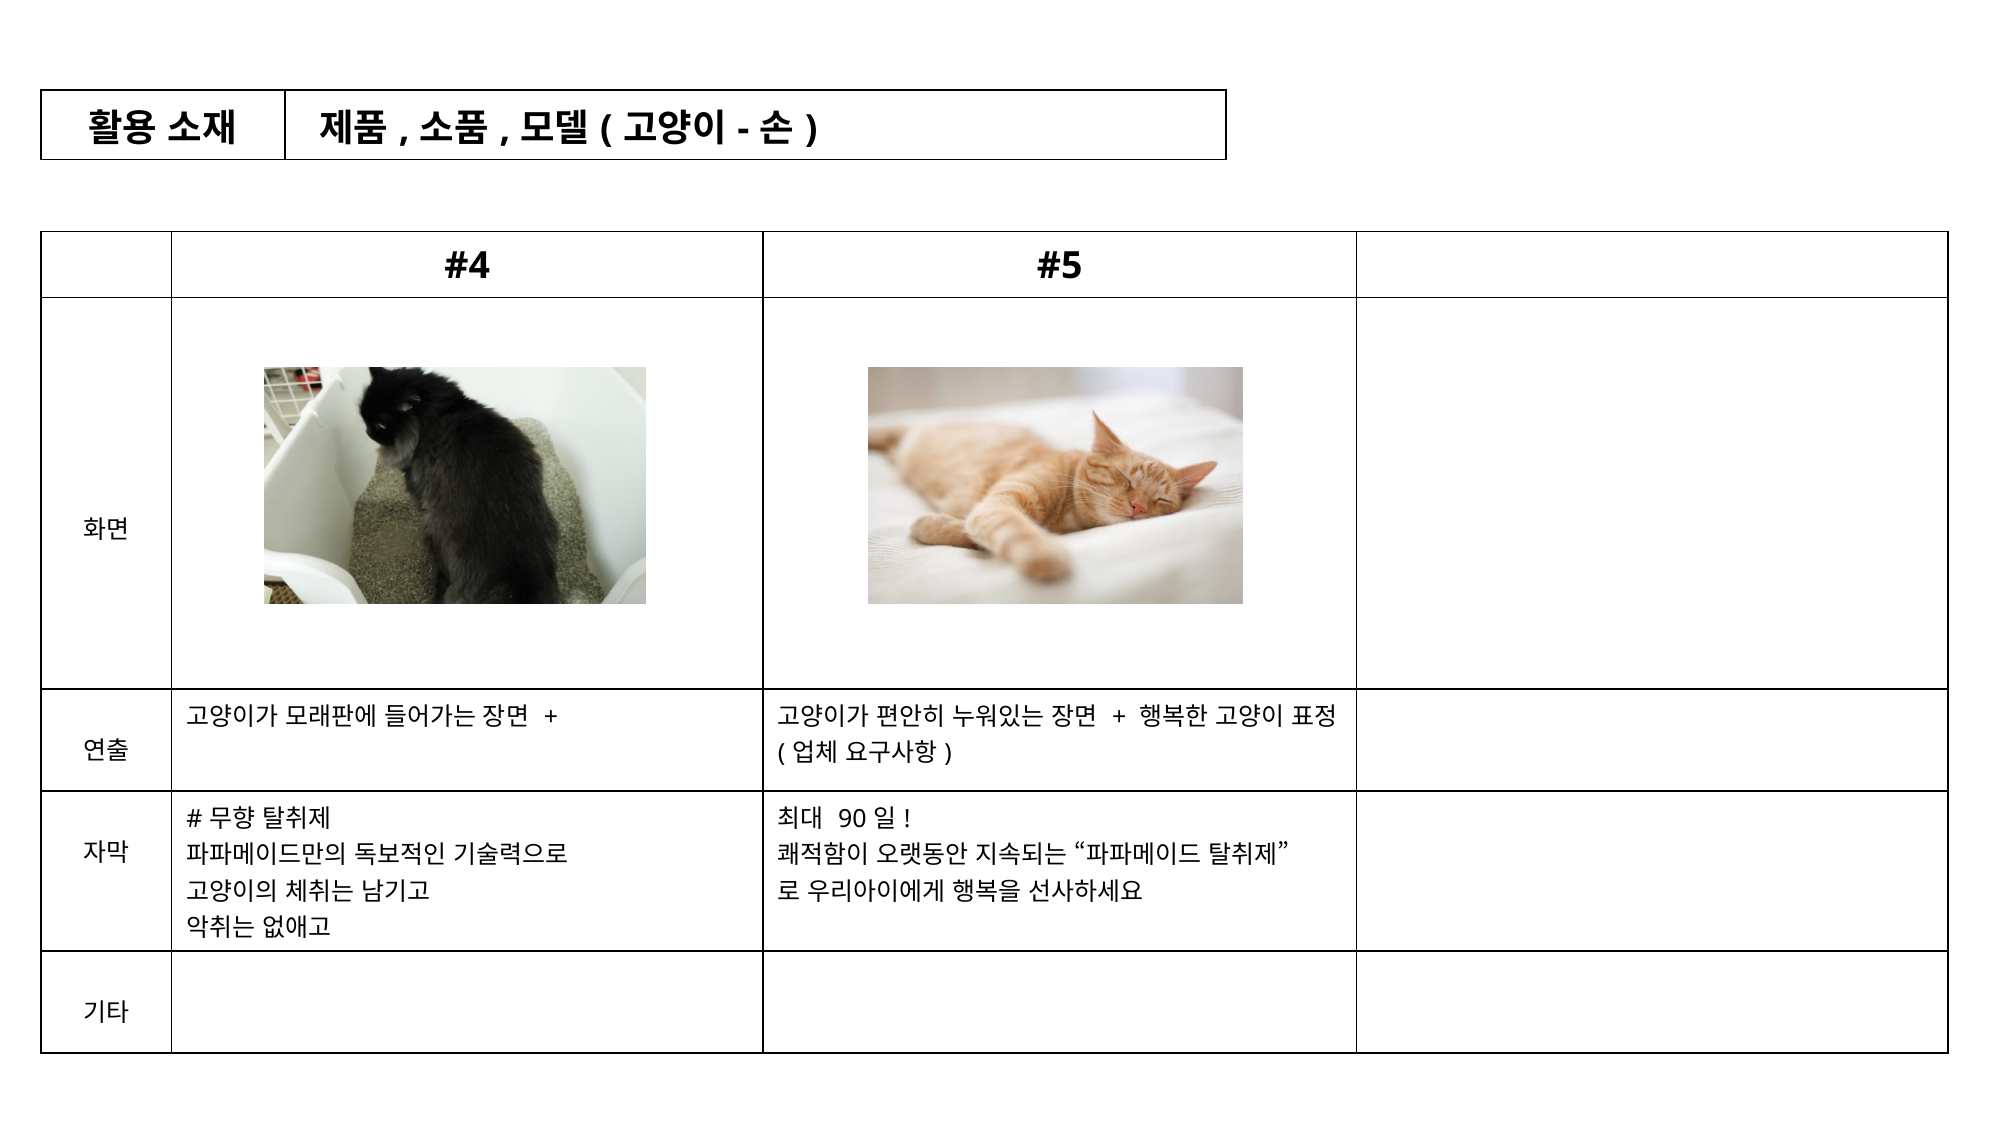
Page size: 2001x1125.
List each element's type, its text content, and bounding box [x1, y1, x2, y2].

table_header 활용 소재 [42, 91, 284, 159]
table_cell 기타 [42, 952, 171, 1052]
table_cell [172, 952, 762, 1052]
table_header #5 [764, 232, 1356, 297]
picture [868, 367, 1243, 604]
table_cell [764, 952, 1356, 1052]
table_cell 최대 90일! 쾌적함이 오랫동안 지속되는 “파파메이드 탈취제” 로 우리아이에게 행복을 선사하세요 [764, 792, 1356, 950]
table_cell [1357, 690, 1947, 790]
table_cell 자막 [42, 792, 171, 950]
table_header [42, 232, 171, 297]
table_cell 연출 [42, 690, 171, 790]
table_cell [764, 298, 1356, 688]
table_header #4 [172, 232, 762, 297]
table_cell [1357, 298, 1947, 688]
table_cell [1357, 952, 1947, 1052]
table_cell #무향 탈취제 파파메이드만의 독보적인 기술력으로 고양이의 체취는 남기고 악취는 없애고 [172, 792, 762, 950]
table_header [1357, 232, 1947, 297]
picture [264, 367, 646, 604]
table_cell 고양이가 모래판에 들어가는 장면 + [172, 690, 762, 790]
table_header 제품,소품,모델(고양이-손) [286, 91, 1225, 159]
table_cell 화면 [42, 298, 171, 688]
table_cell [172, 298, 762, 688]
table_cell 고양이가 편안히 누워있는 장면 + 행복한 고양이 표정(업체 요구사항) [764, 690, 1356, 790]
table_cell [1357, 792, 1947, 950]
